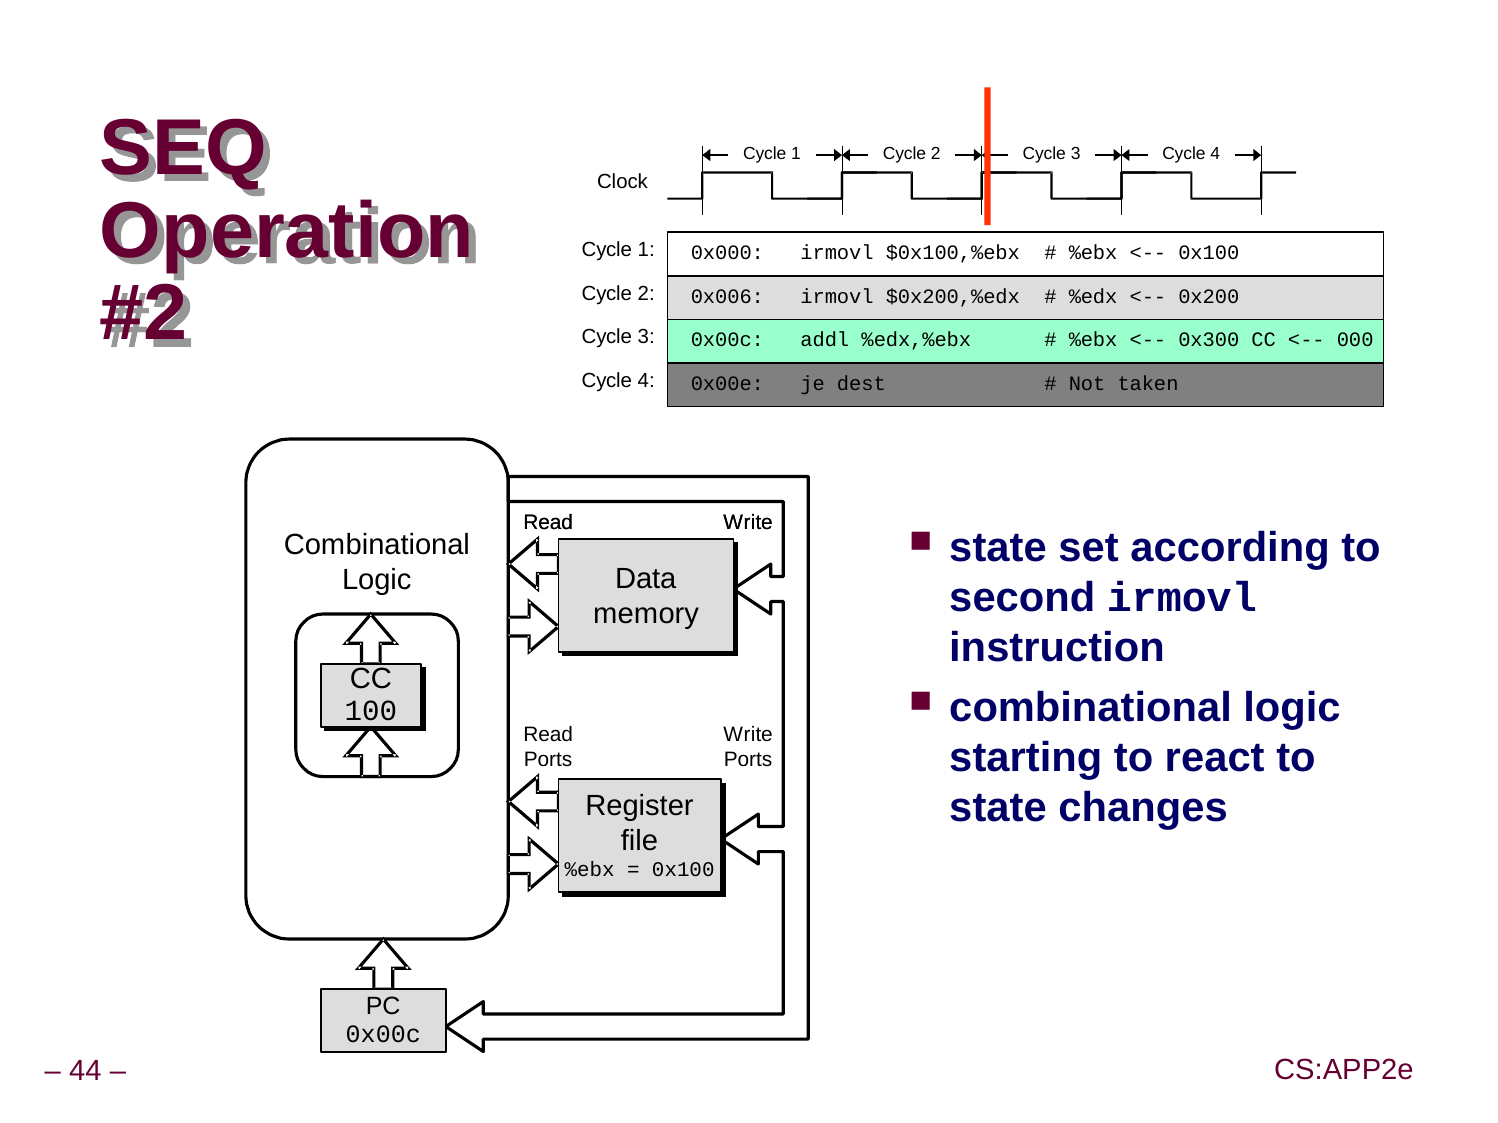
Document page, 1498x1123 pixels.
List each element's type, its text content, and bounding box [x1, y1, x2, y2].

picture [243, 437, 813, 1056]
list state set according to second irmovl instruction combinational logic starting to react to state changes [817, 512, 1409, 1056]
picture [562, 137, 1386, 410]
title SEQ Operation #2 [99, 87, 534, 379]
